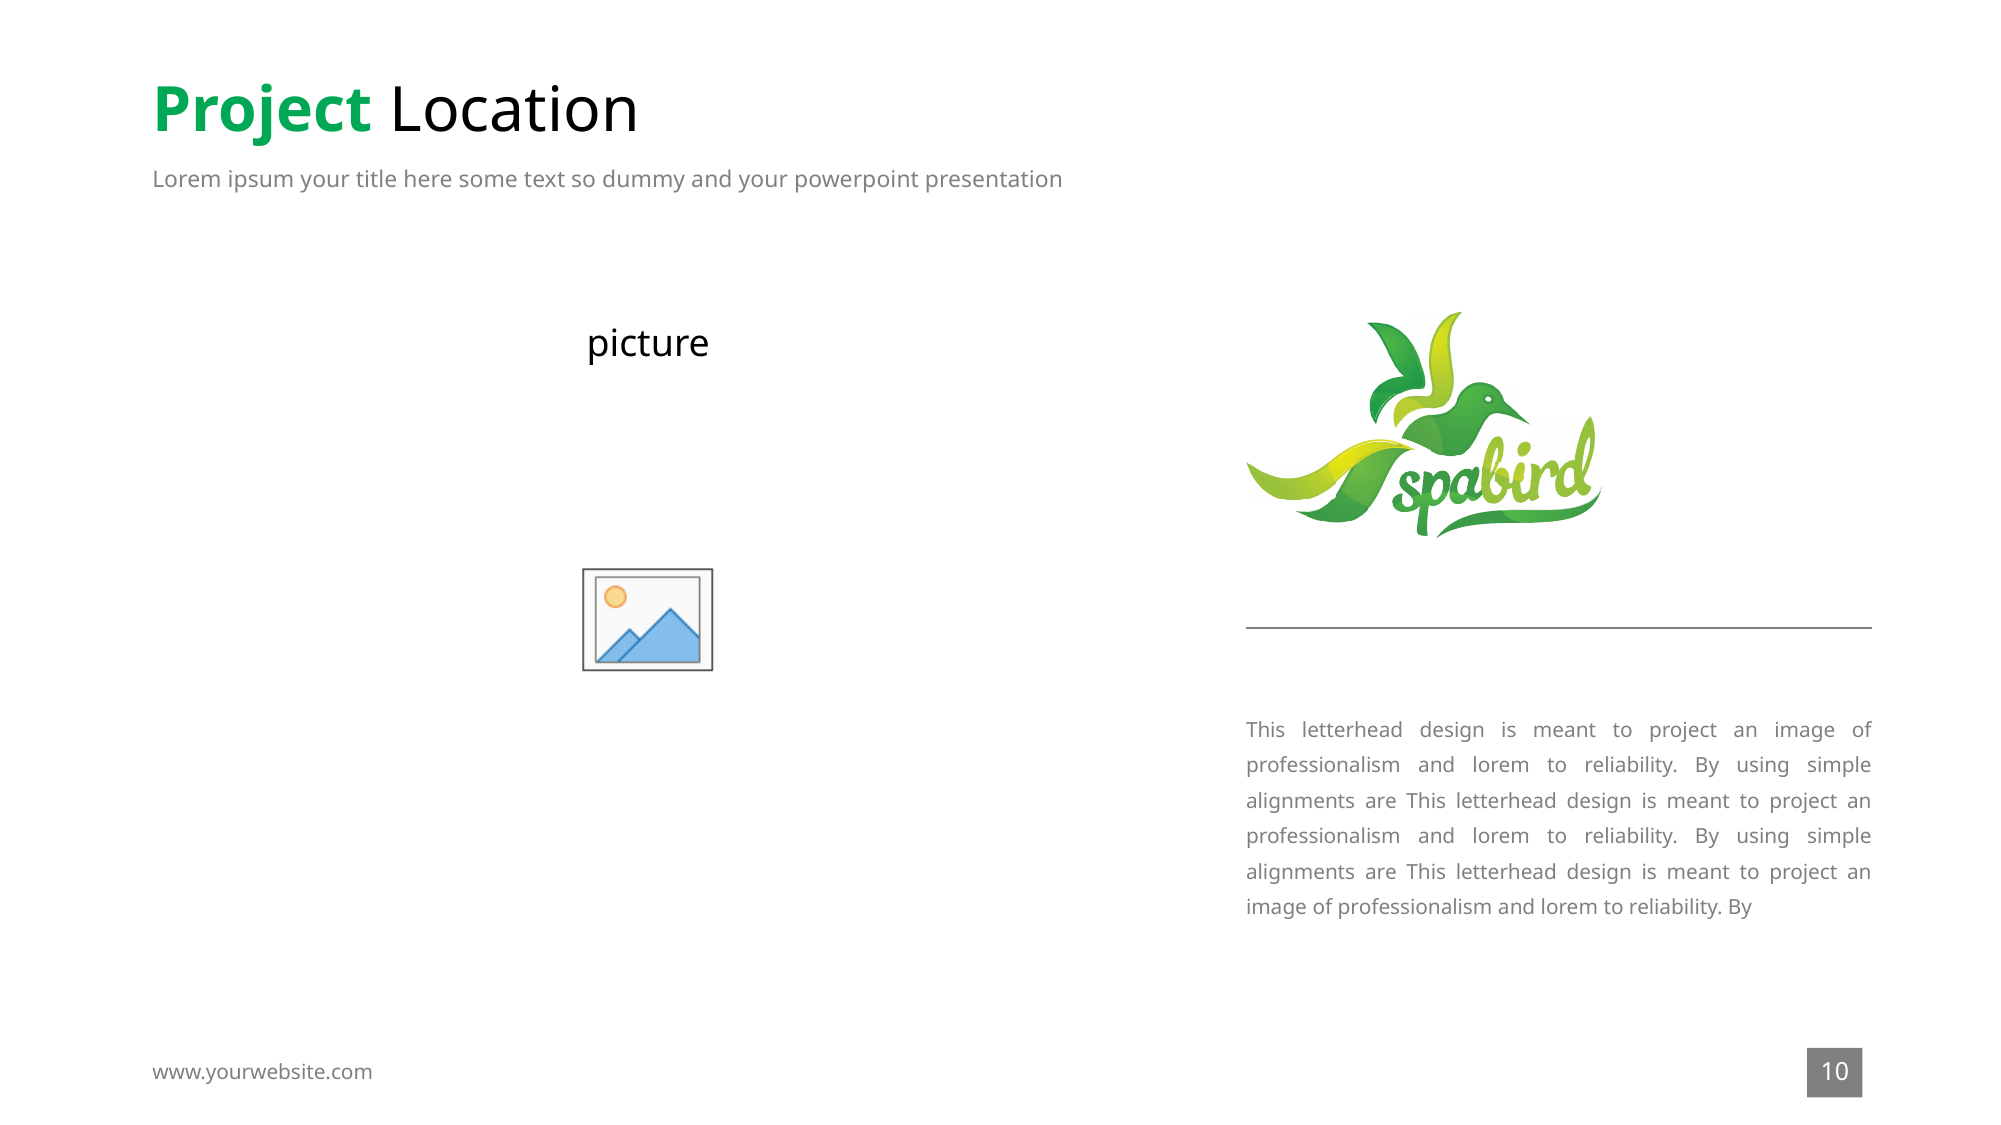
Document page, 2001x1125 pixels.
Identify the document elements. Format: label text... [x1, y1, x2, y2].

picture [137, 311, 1160, 929]
text_box This letterhead design is meant to project an image of professionalism and lorem to reliability. By using simple alignments are This letterhead design is meant to project an professionalism and lorem to reliability. By using simple alignments are This letterhead design is meant to project an image of professionalism and lorem to reliability. By [1246, 696, 1872, 929]
slide_number 10 [1797, 1039, 1872, 1106]
list Lorem ipsum your title here some text so dummy and your powerpoint presentation [137, 160, 1863, 207]
title Project Location [137, 55, 1863, 160]
footer www.yourwebsite.com [137, 1042, 462, 1103]
picture [1246, 311, 1604, 539]
